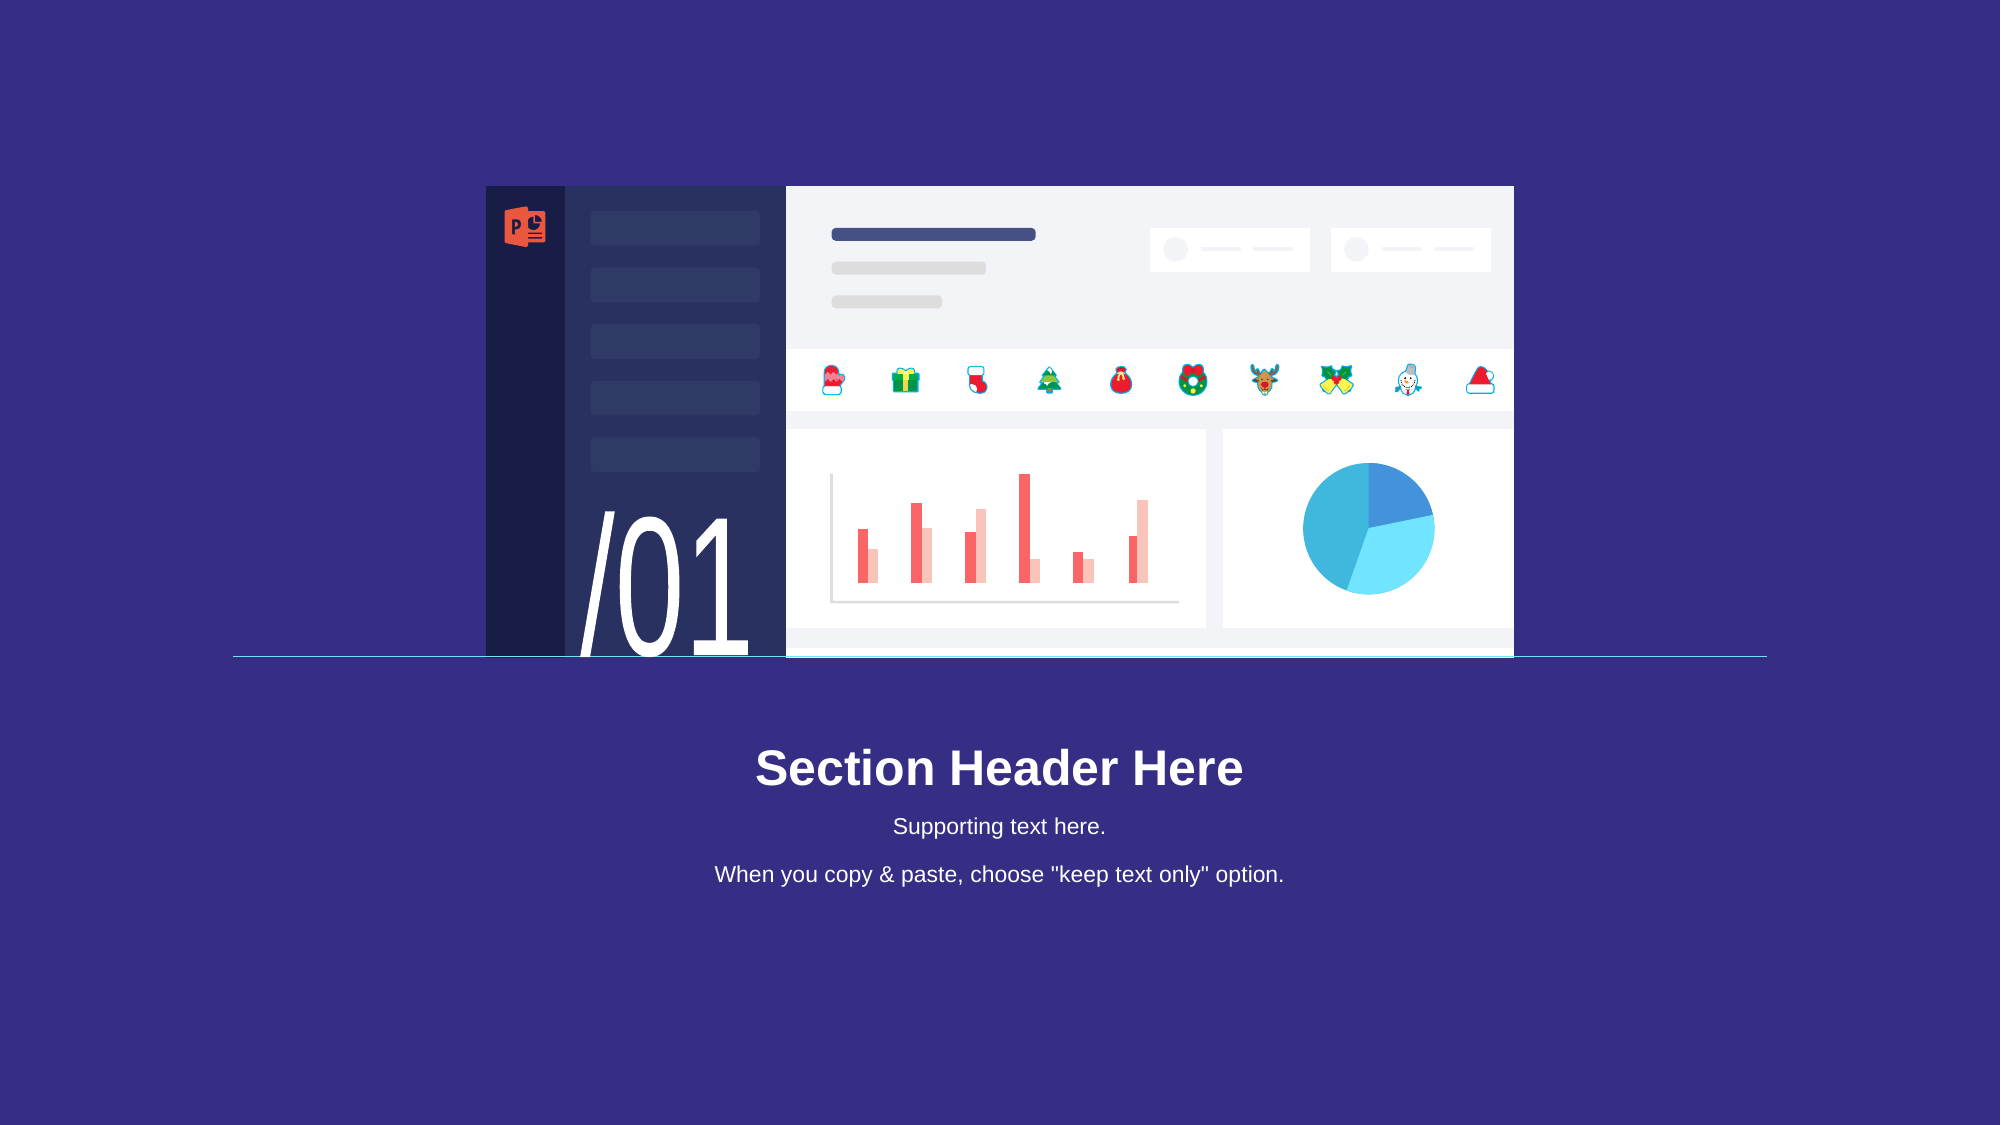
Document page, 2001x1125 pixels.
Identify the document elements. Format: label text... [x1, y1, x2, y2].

picture [970, 365, 985, 375]
title Section Header Here [109, 657, 1890, 804]
list Supporting text here. When you copy & paste, choose "keep text only" option. [109, 804, 1890, 971]
picture [1482, 366, 1493, 372]
